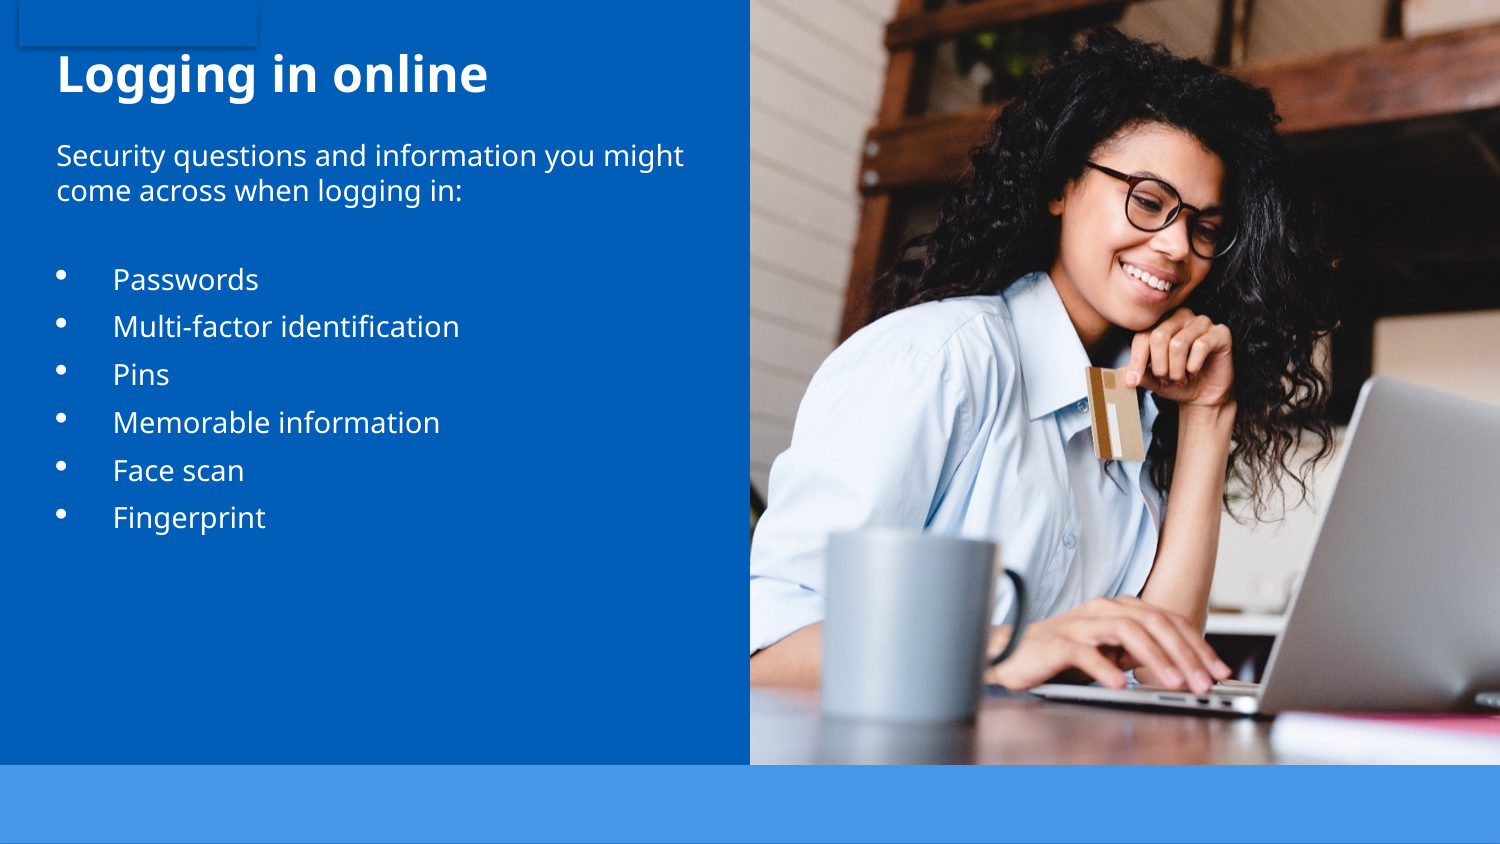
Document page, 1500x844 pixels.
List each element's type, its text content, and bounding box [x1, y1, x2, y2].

picture [749, 0, 1500, 765]
list Security questions and information you might come across when logging in: Passwords Multi-factor identification Pins Memorable information Face scan Fingerprint [41, 129, 721, 357]
title Logging in online [41, 41, 721, 112]
